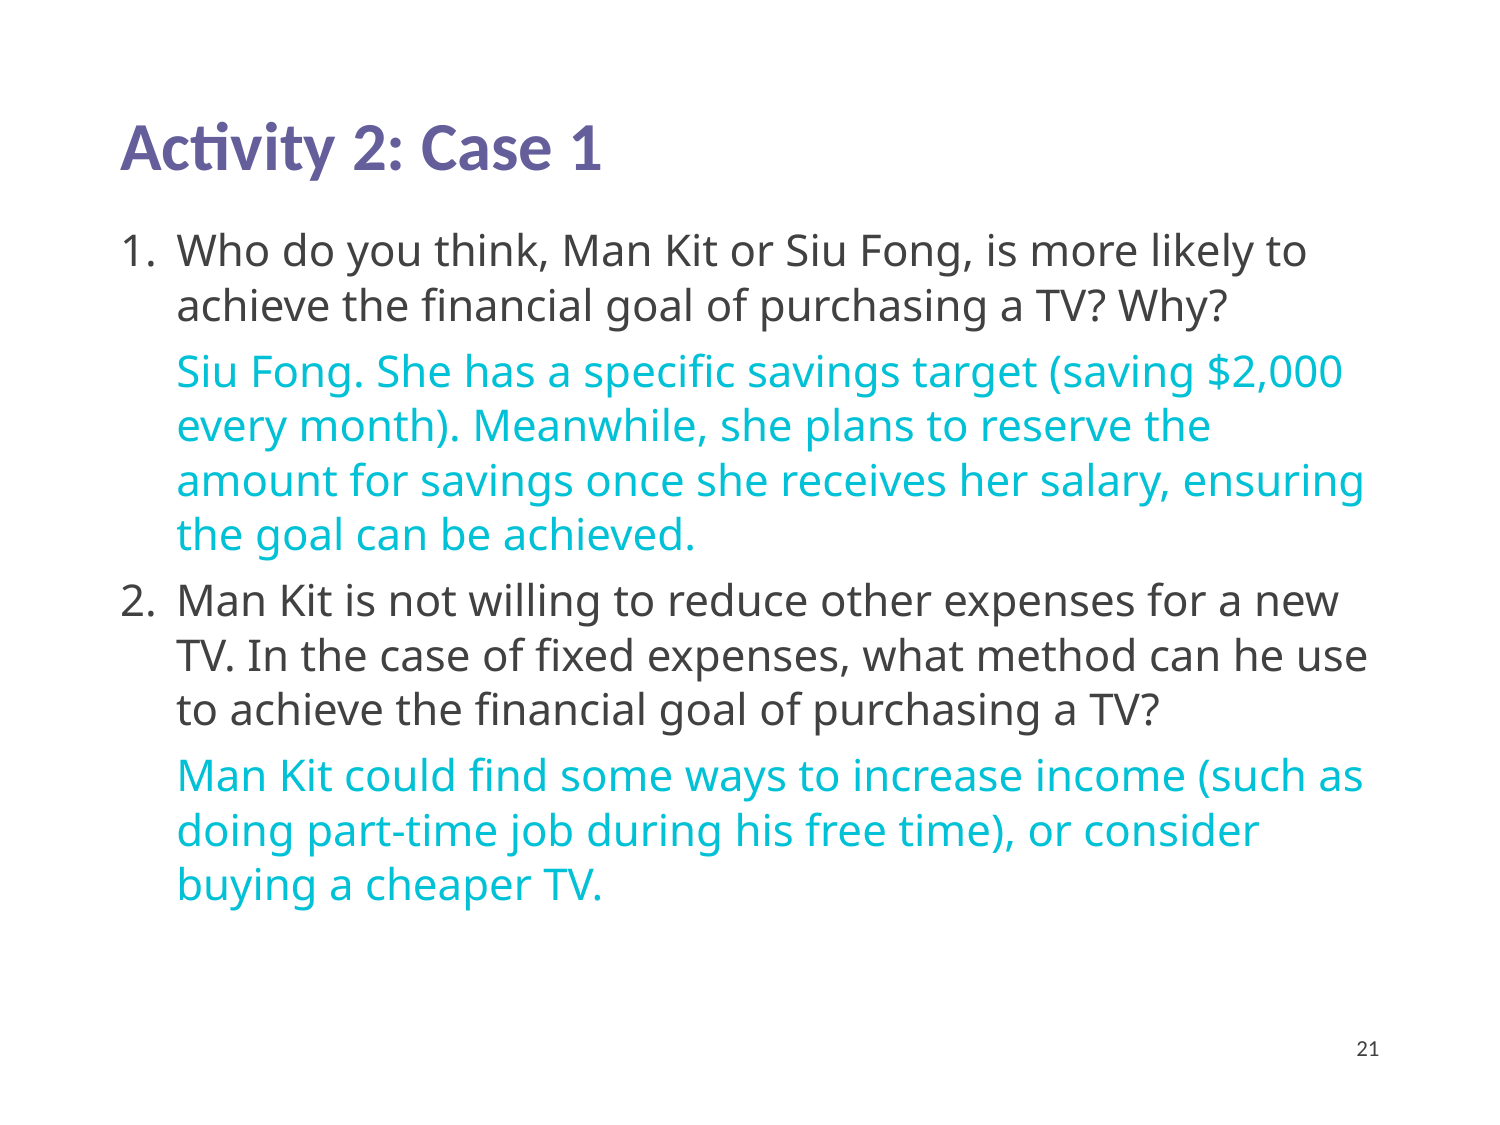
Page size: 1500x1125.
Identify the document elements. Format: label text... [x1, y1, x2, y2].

slide_number 21 [1353, 1035, 1381, 1062]
list Who do you think, Man Kit or Siu Fong, is more likely to achieve the financial goal of purchasing a TV? Why? Siu Fong. She has a specific savings target (saving $2,000 every month). Meanwhile, she plans to reserve the amount for savings once she receives her salary, ensuring the goal can be achieved. Man Kit is not willing to reduce other expenses for a new TV. In the case of fixed expenses, what method can he use to achieve the financial goal of purchasing a TV? Man Kit could find some ways to increase income (such as doing part-time job during his free time), or consider buying a cheaper TV. [119, 220, 1381, 982]
list Activity 2: Case 1 [119, 113, 1382, 220]
